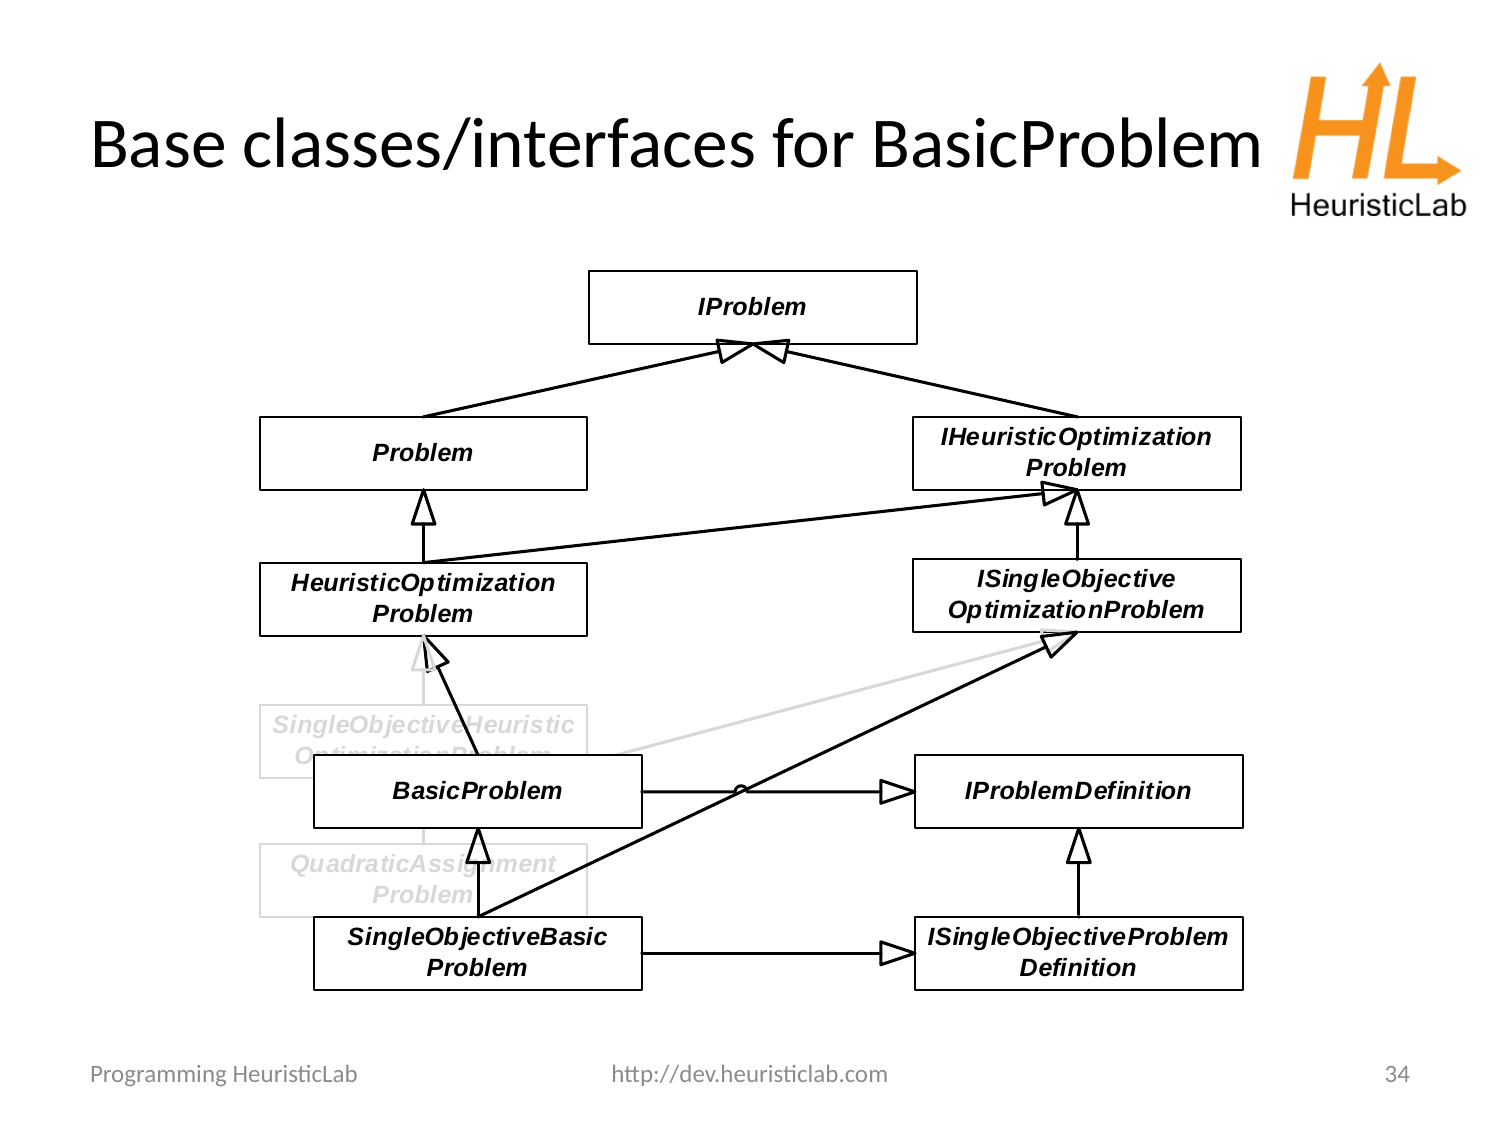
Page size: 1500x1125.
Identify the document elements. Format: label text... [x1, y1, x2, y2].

slide_number Programming HeuristicLab [75, 1042, 425, 1103]
picture [1281, 27, 1474, 244]
footer http://dev.heuristiclab.com [512, 1042, 988, 1103]
slide_number 34 [1074, 1042, 1425, 1103]
title Base classes/interfaces for BasicProblem [75, 45, 1282, 233]
picture [255, 266, 1245, 995]
